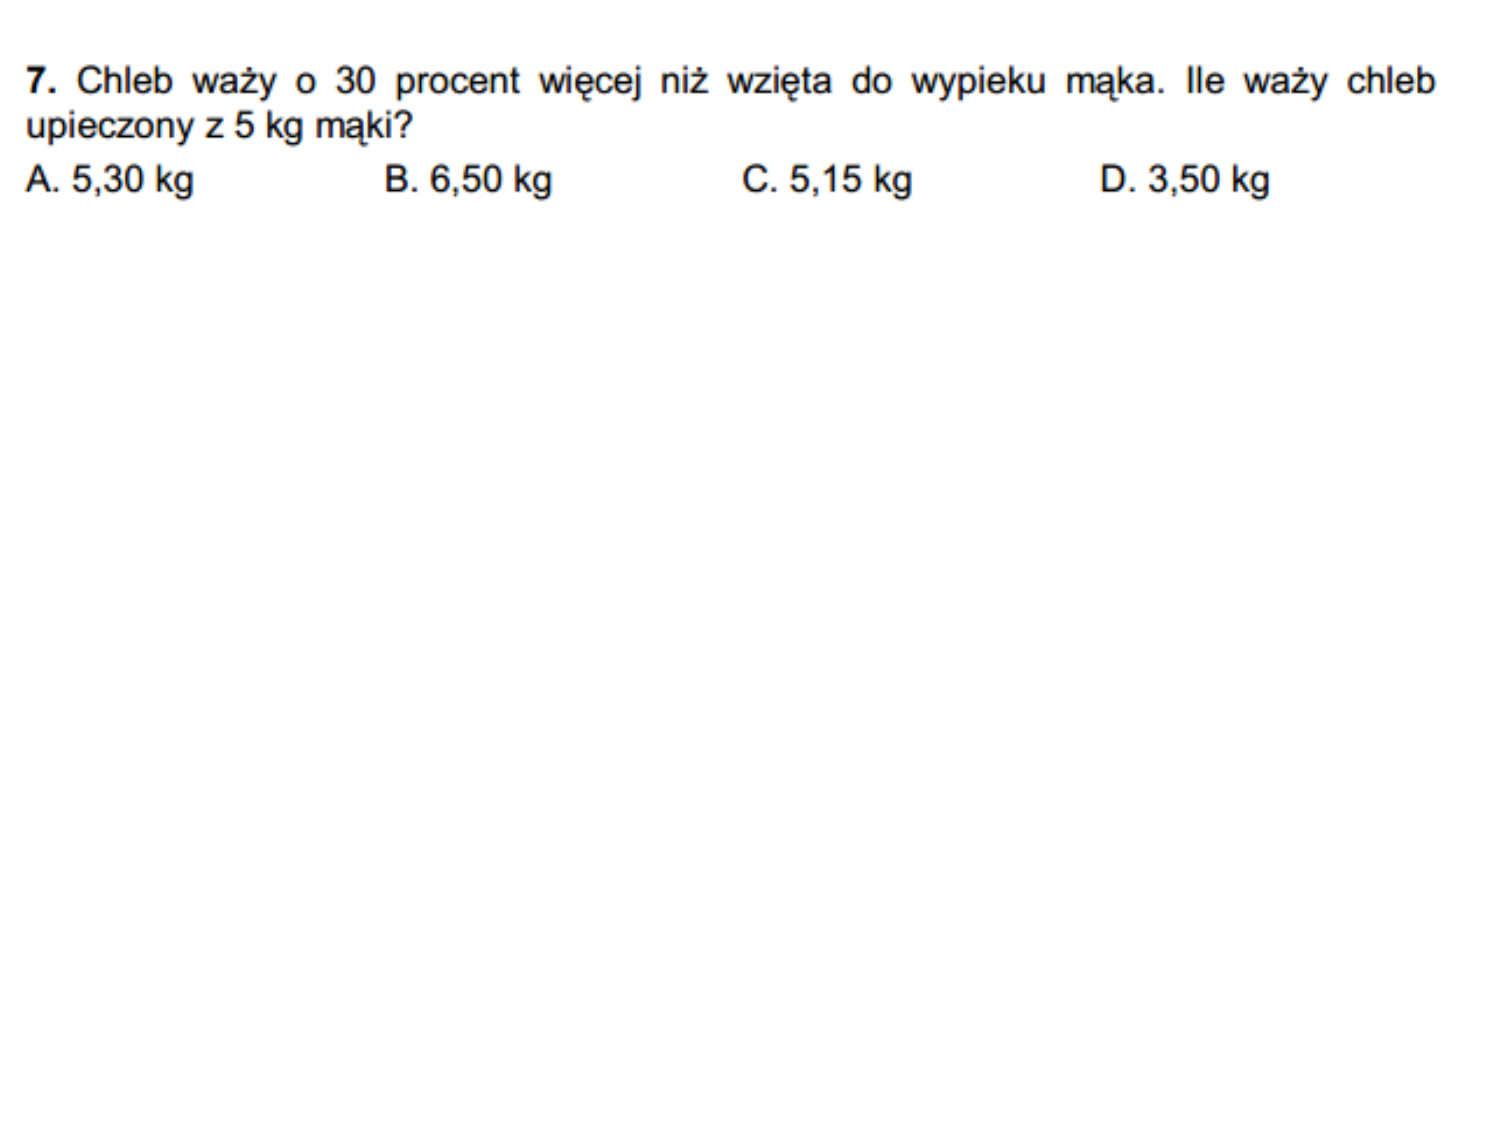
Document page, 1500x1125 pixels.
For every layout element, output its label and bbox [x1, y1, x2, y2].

picture [0, 42, 1500, 237]
